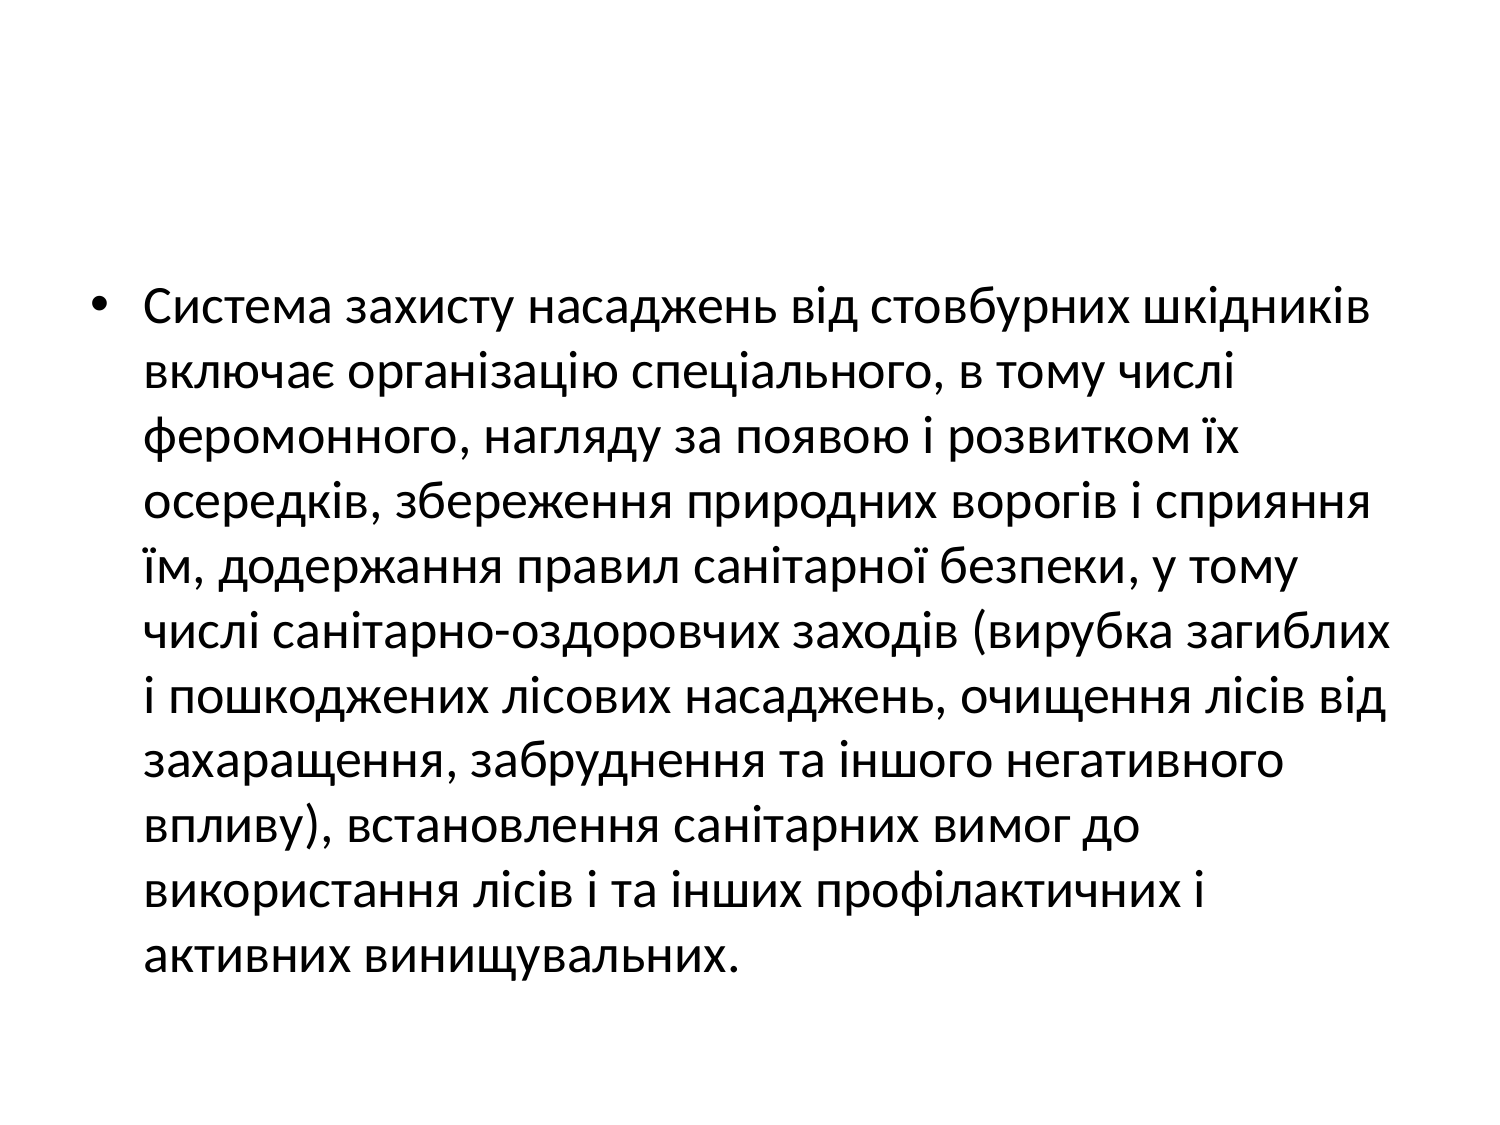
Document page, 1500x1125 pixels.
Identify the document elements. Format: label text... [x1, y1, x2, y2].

list Система захисту насаджень від стовбурних шкідників включає організацію спеціального, в тому числі феромонного, нагляду за появою і розвитком їх осередків, збереження природних ворогів і сприяння їм, додержання правил санітарної безпеки, у тому числі санітарно-оздоровчих заходів (вирубка загиблих і пошкоджених лісових насаджень, очищення лісів від захаращення, забруднення та іншого негативного впливу), встановлення санітарних вимог до використання лісів і та інших профілактичних і активних винищувальних. [75, 262, 1425, 1005]
